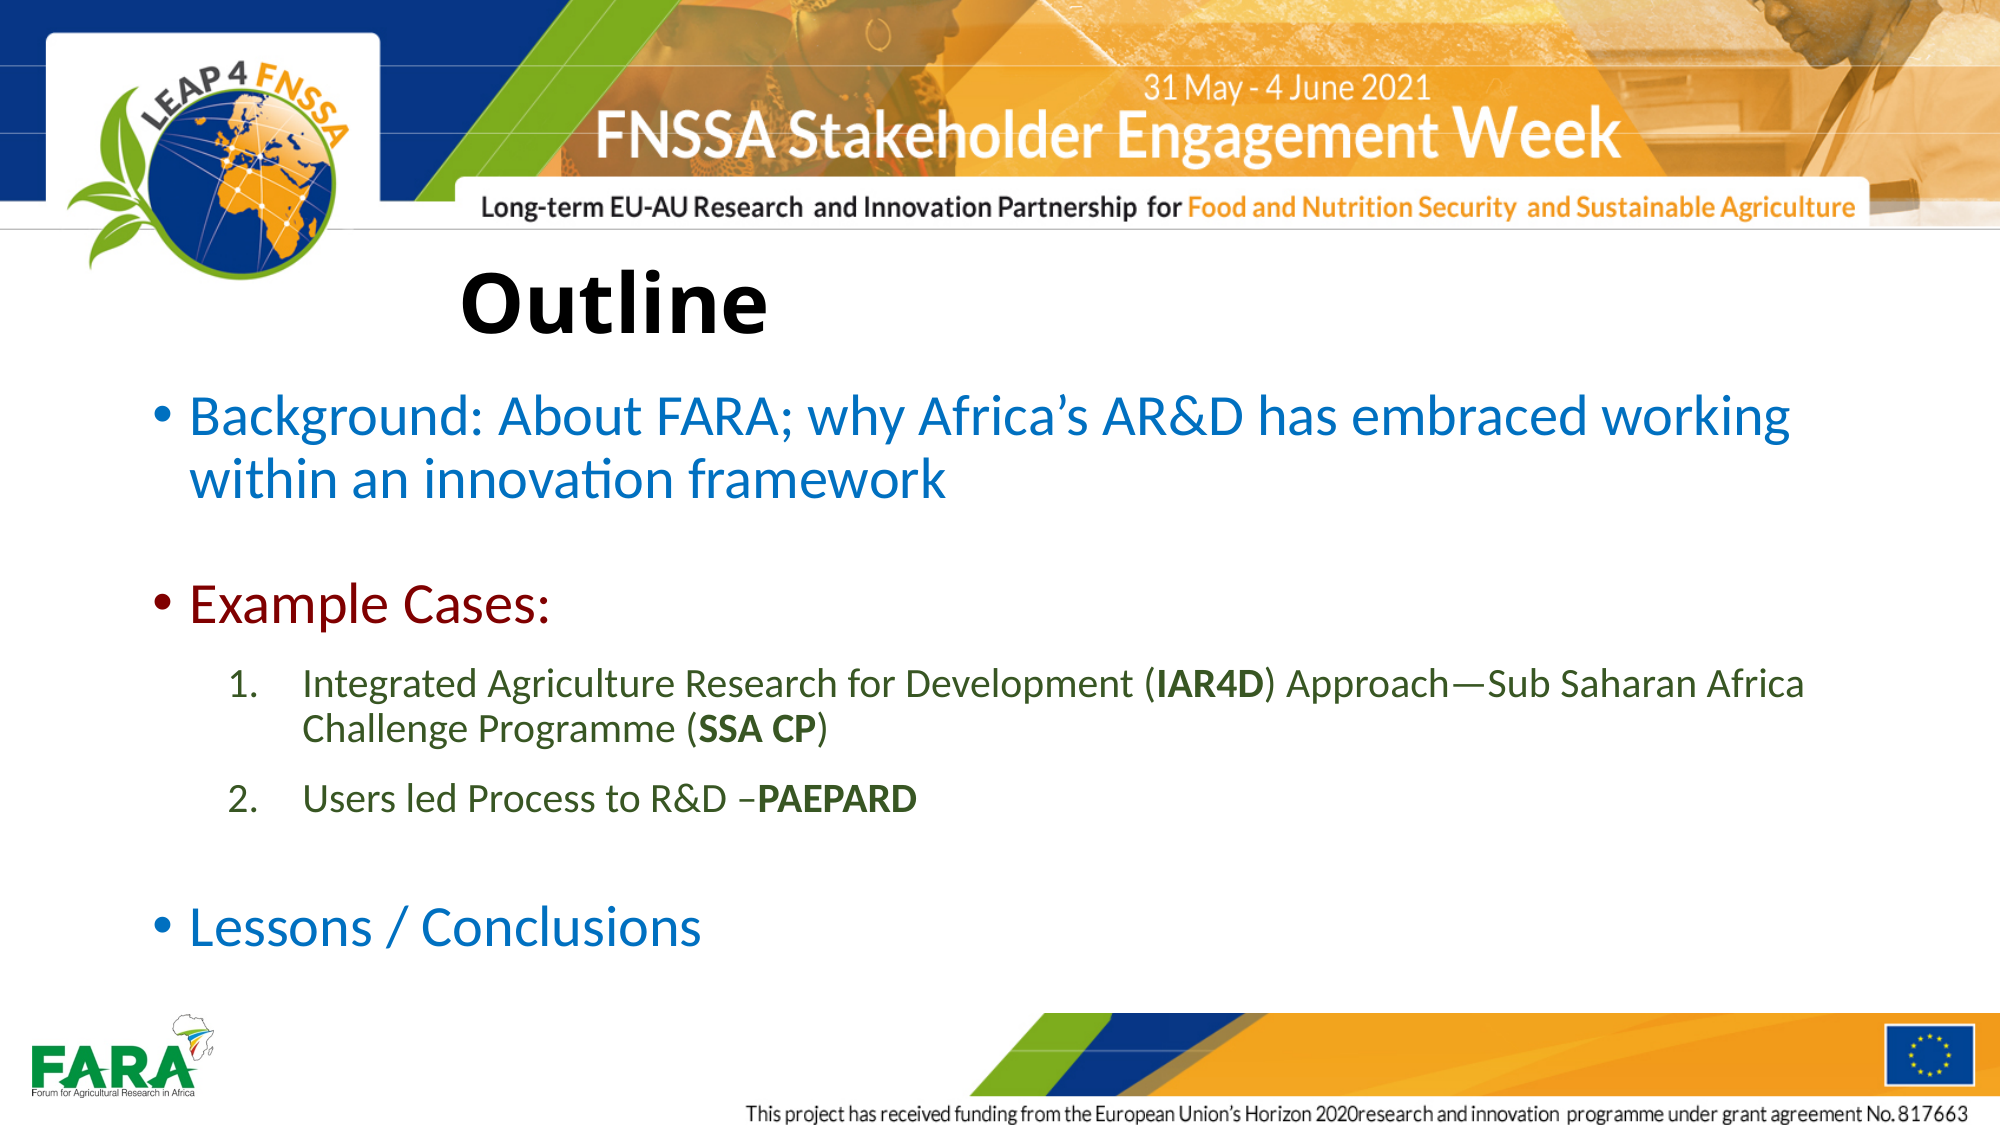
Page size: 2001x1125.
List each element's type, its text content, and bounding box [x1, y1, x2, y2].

picture [0, 1013, 2000, 1125]
list Background: About FARA; why Africa’s AR&D has embraced working within an innovation framework Example Cases: Integrated Agriculture Research for Development (IAR4D) Approach—Sub Saharan Africa Challenge Programme (SSA CP) Users led Process to R&D –PAEPARD Lessons / Conclusions [137, 377, 1863, 1014]
title Outline [443, 236, 1844, 377]
picture [0, 0, 2000, 333]
